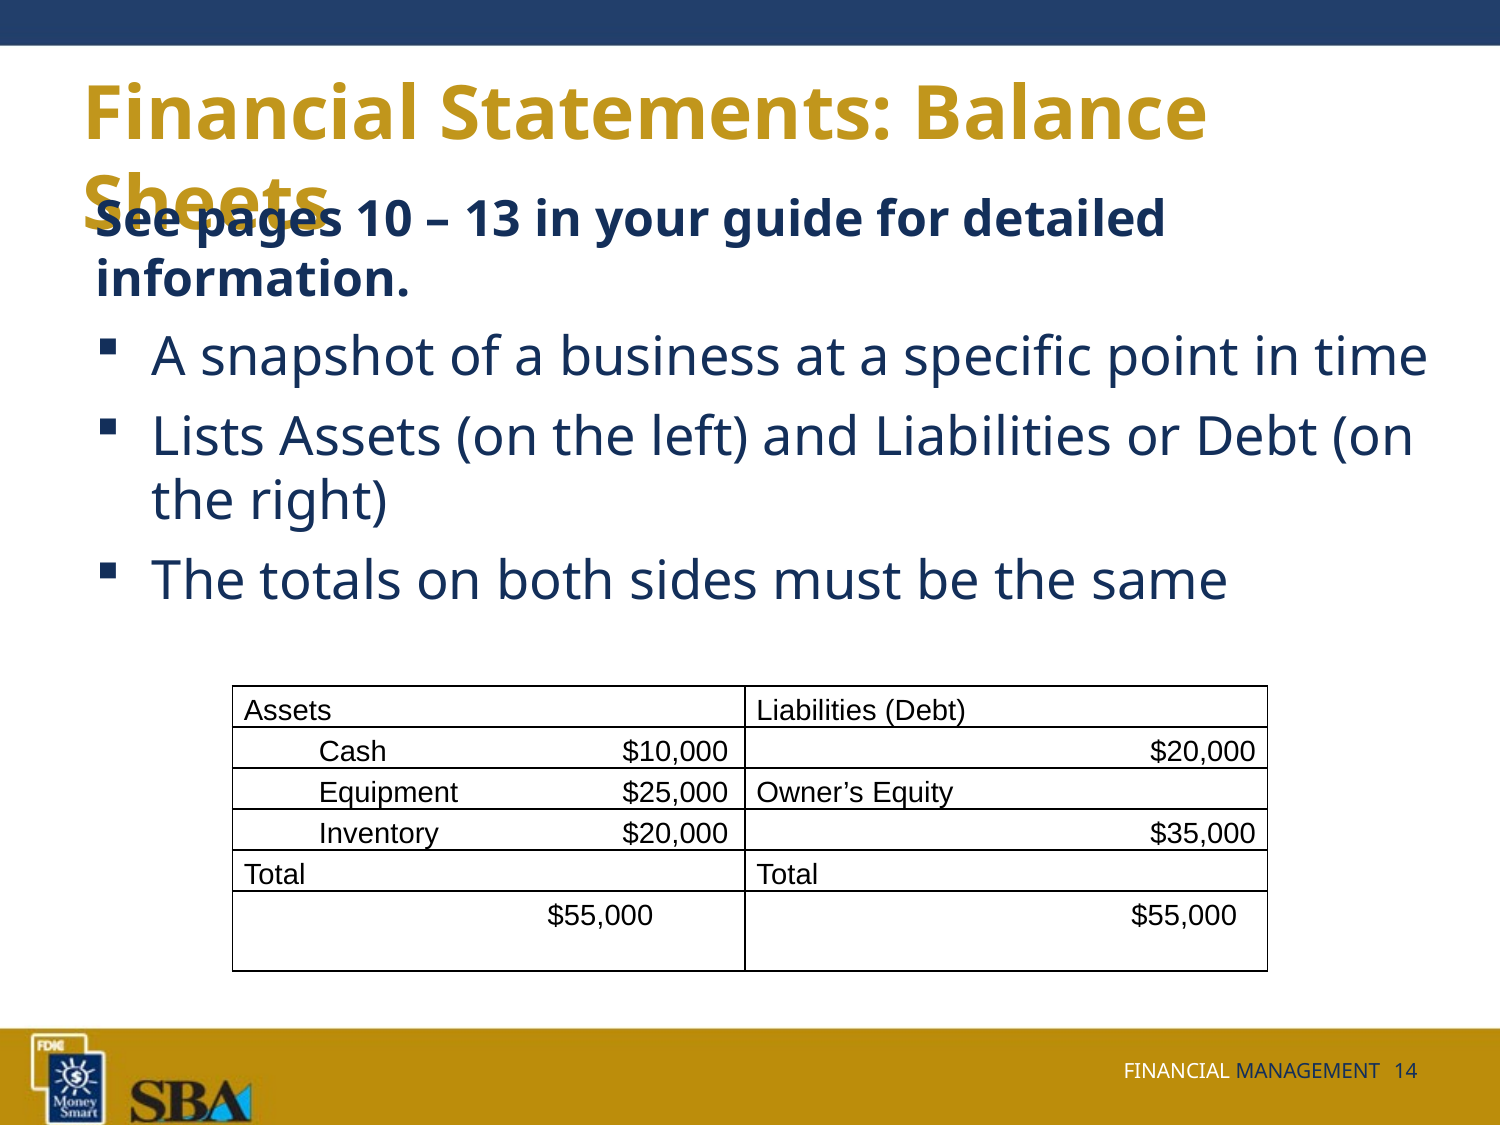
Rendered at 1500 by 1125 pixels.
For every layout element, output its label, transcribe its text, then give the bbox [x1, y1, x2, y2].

table_cell Owner’s Equity [746, 769, 1267, 808]
table_cell Equipment $25,000 [233, 769, 744, 808]
table_cell Total [233, 851, 744, 890]
table_cell $55,000 [746, 892, 1267, 970]
table_cell Inventory $20,000 [233, 810, 744, 849]
table_header Liabilities (Debt) [746, 687, 1267, 726]
picture [0, 0, 1500, 1125]
title Financial Statements: Balance Sheets [74, 56, 1441, 158]
table_cell Total [746, 851, 1267, 890]
list See pages 10 – 13 in your guide for detailed information. A snapshot of a business at a specific point in time Lists Assets (on the left) and Liabilities or Debt (on the right) The totals on both sides must be the same [87, 178, 1461, 619]
table_header Assets [233, 687, 744, 726]
table_cell $55,000 [233, 892, 744, 970]
table_cell $20,000 [746, 728, 1267, 767]
table_cell $35,000 [746, 810, 1267, 849]
table_cell Cash $10,000 [233, 728, 744, 767]
